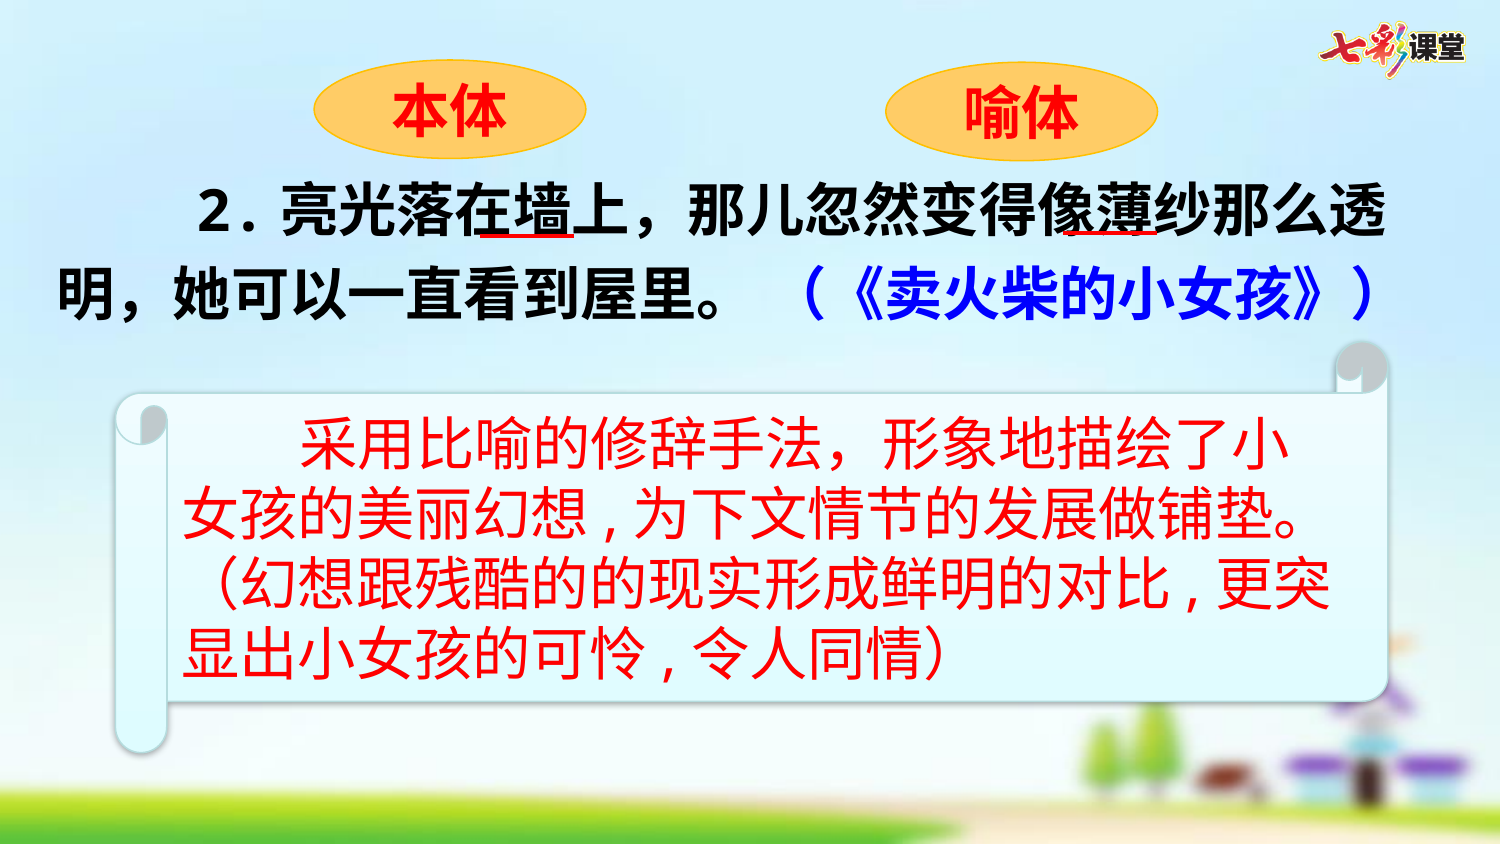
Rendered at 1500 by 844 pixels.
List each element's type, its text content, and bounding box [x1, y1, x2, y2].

text_box 2.亮光落在墙上，那儿忽然变得像薄纱那么透明，她可以一直看到屋里。 （《卖火柴的小女孩》） [41, 152, 1459, 419]
text_box 喻体 [883, 60, 1160, 163]
text_box 本体 [312, 57, 588, 161]
text_box 采用比喻的修辞手法，形象地描绘了小女孩的美丽幻想,为下文情节的发展做铺垫。（幻想跟残酷的的现实形成鲜明的对比,更突显出小女孩的可怜,令人同情） [114, 340, 1389, 754]
picture [0, 0, 1500, 844]
